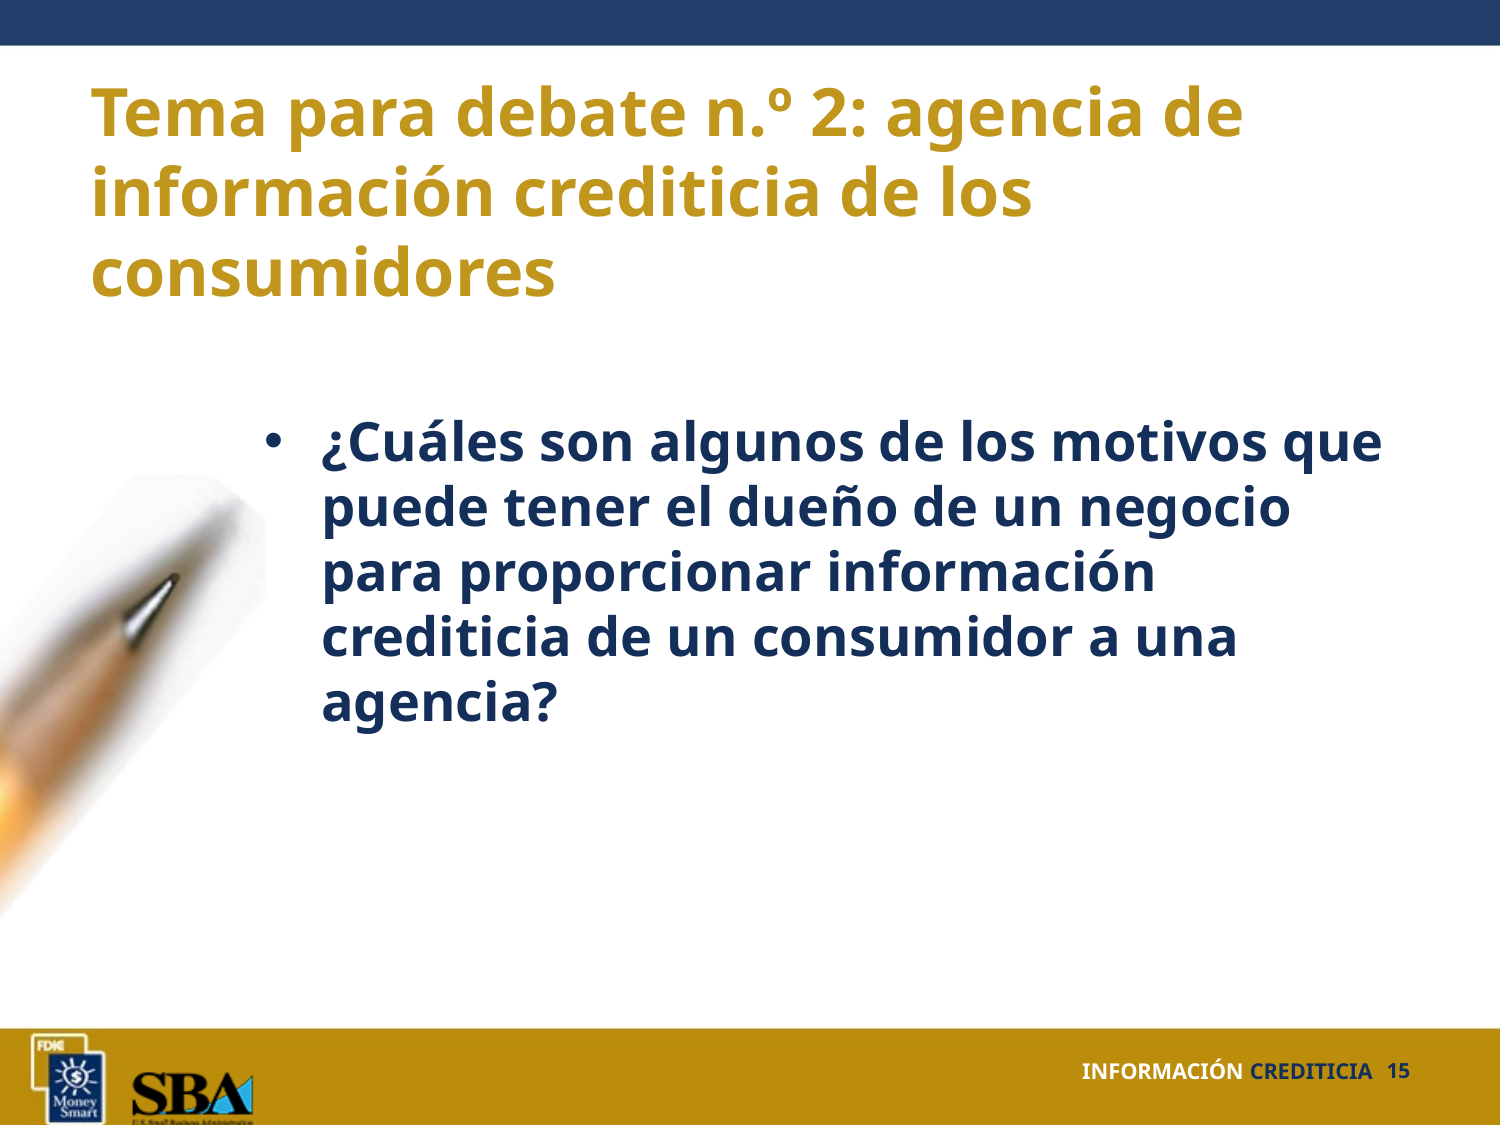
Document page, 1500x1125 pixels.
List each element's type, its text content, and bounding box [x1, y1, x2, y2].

picture [0, 0, 1500, 1125]
list ¿Cuáles son algunos de los motivos que puede tener el dueño de un negocio para proporcionar información crediticia de un consumidor a una agencia? [249, 399, 1426, 951]
title Tema para debate n.º 2: agencia de información crediticia de los consumidores [74, 62, 1363, 163]
